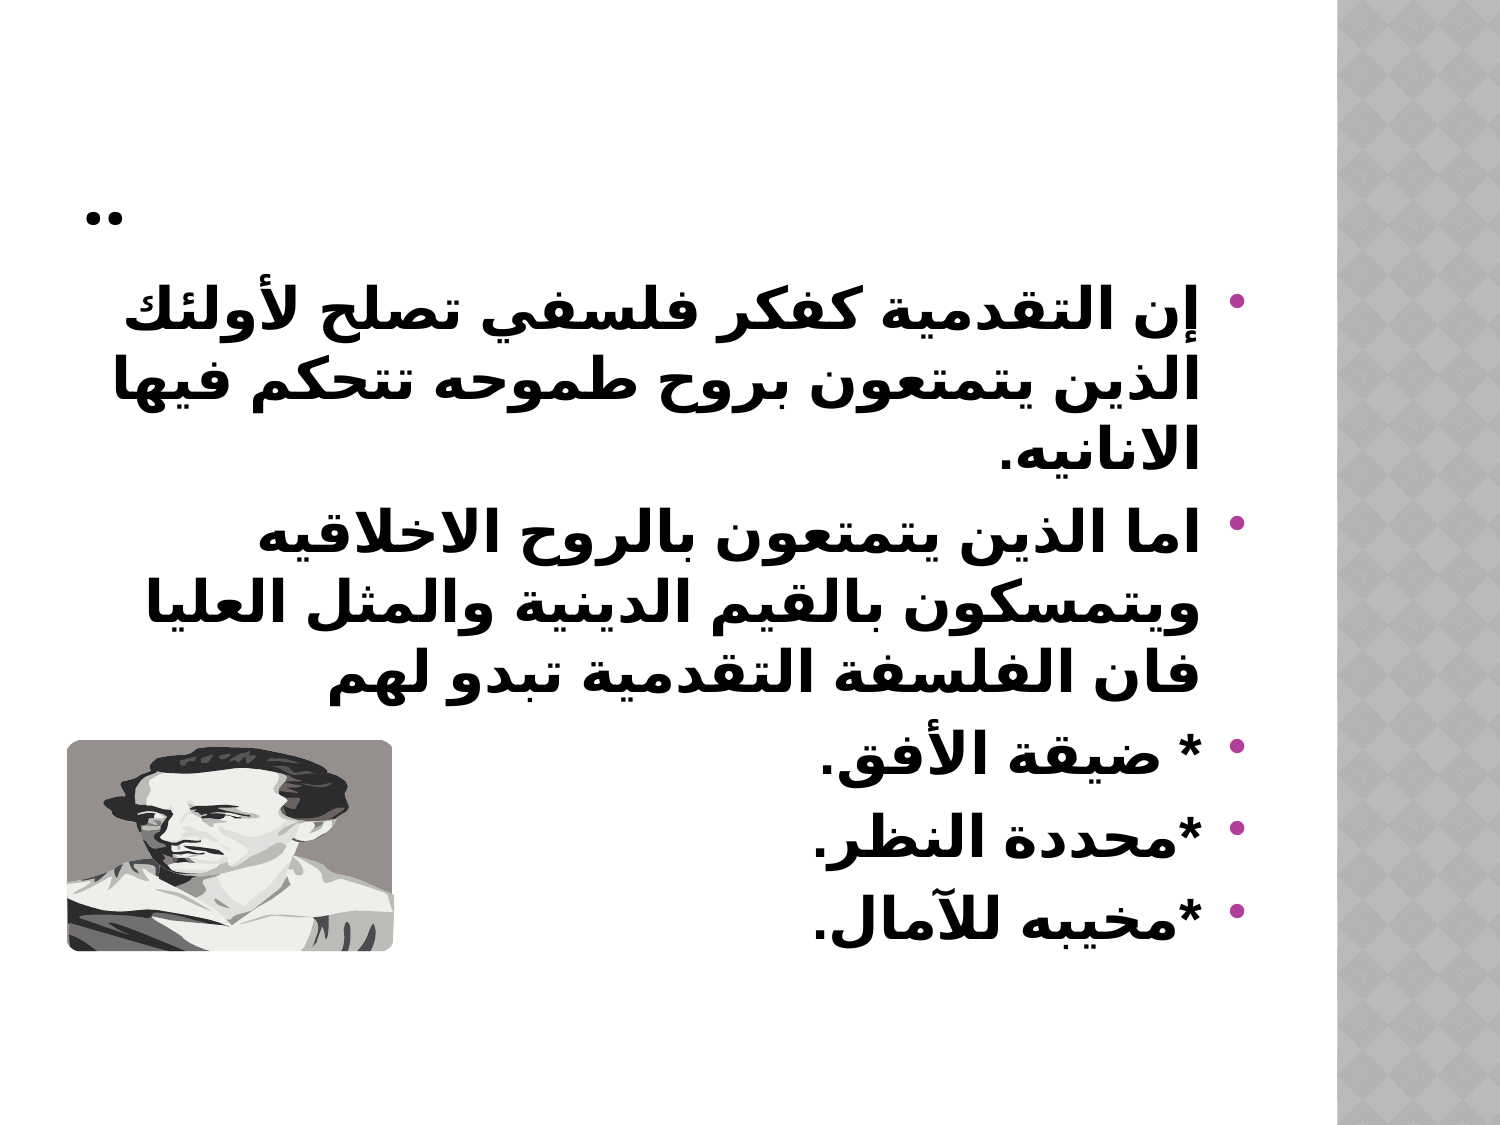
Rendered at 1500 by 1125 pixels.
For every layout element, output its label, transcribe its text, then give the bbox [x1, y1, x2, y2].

list إن التقدمية كفكر فلسفي تصلح لأولئك الذين يتمتعون بروح طموحه تتحكم فيها الانانيه. اما الذين يتمتعون بالروح الاخلاقيه ويتمسكون بالقيم الدينية والمثل العليا فان الفلسفة التقدمية تبدو لهم * ضيقة الأفق. *محددة النظر. *مخيبه للآمال. [75, 264, 1263, 1059]
picture [64, 739, 397, 953]
title .. [75, 52, 1263, 240]
